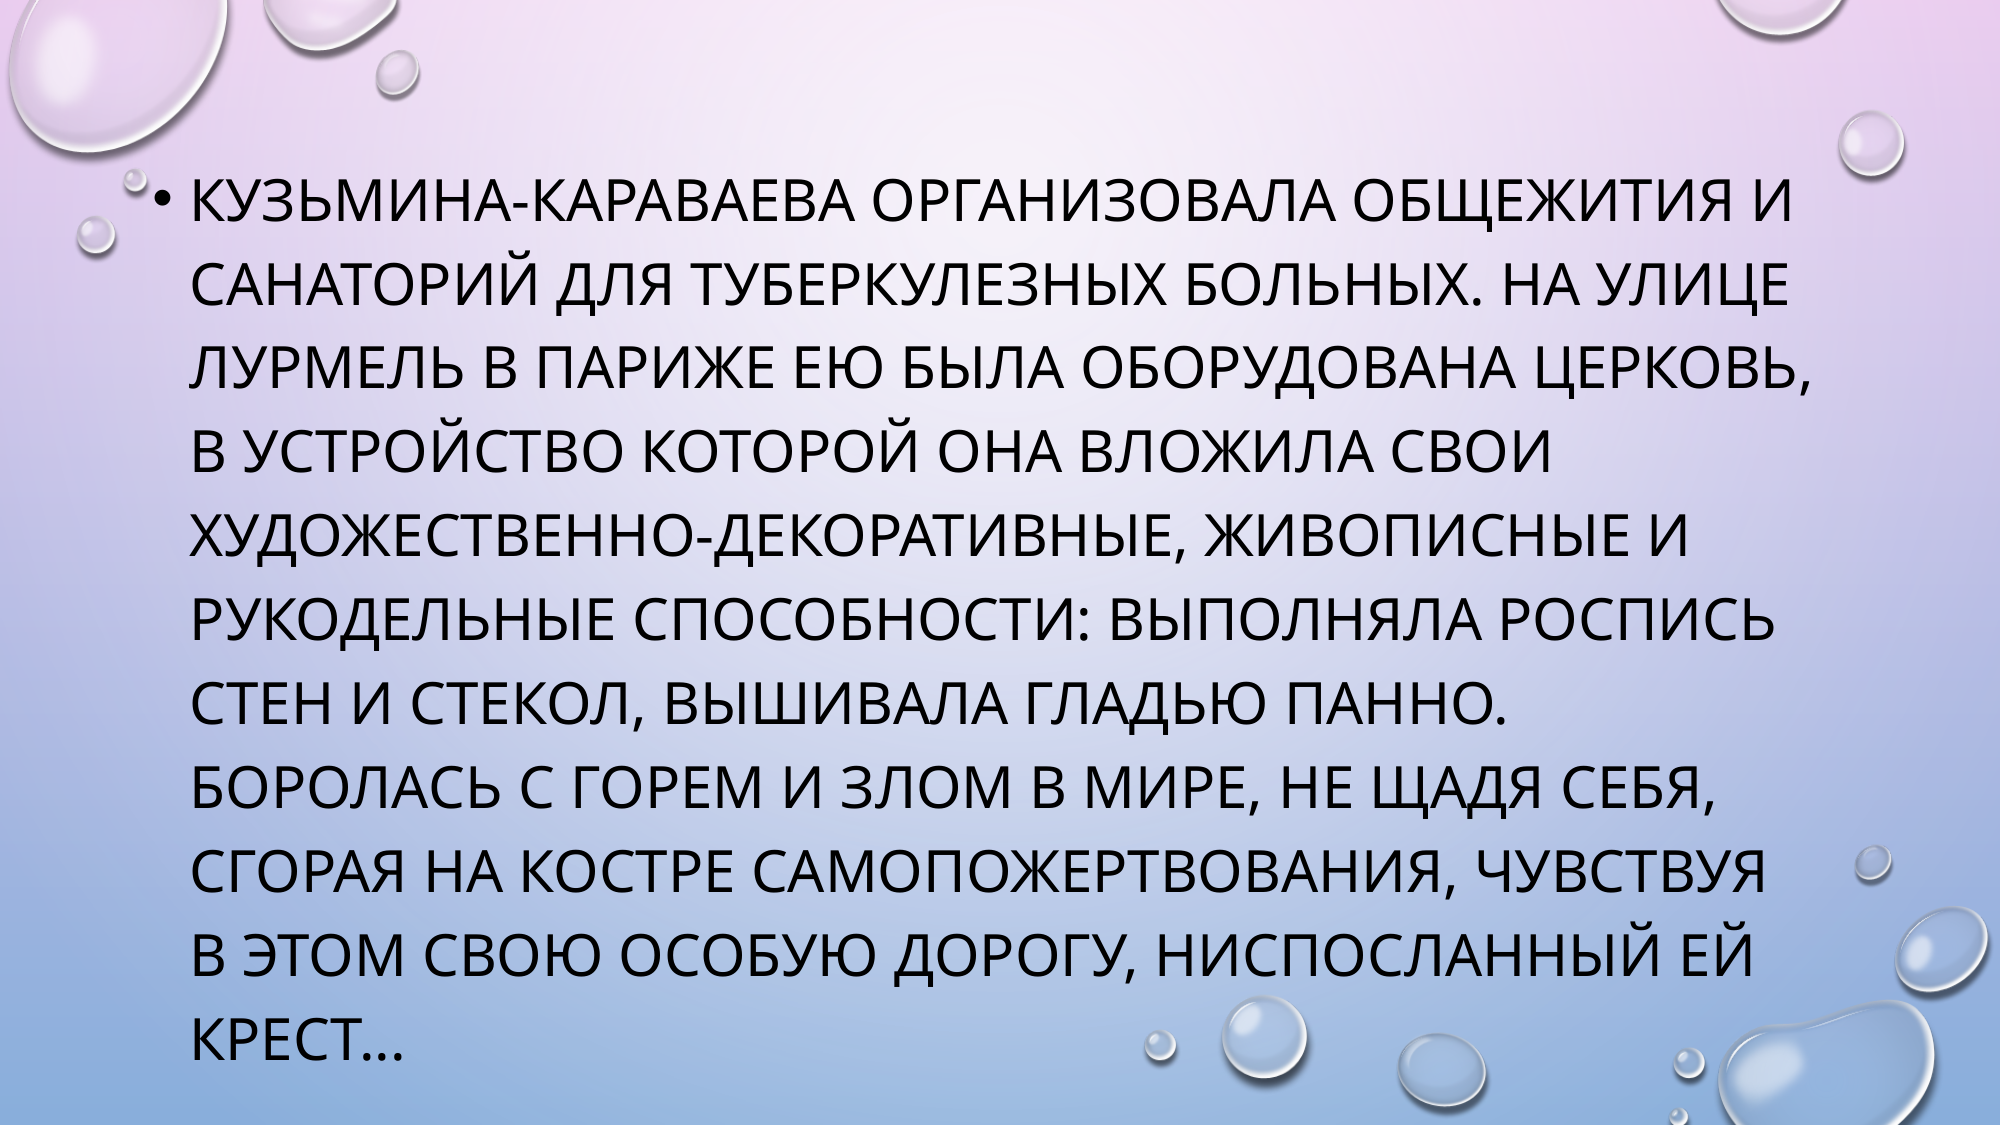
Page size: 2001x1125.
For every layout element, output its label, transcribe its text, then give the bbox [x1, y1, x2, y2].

list Кузьмина-Караваева организовала общежития и санаторий для туберкулезных больных. На улице Лурмель в Париже ею была оборудована церковь, в устройство которой она вложила свои художественно-декоративные, живописные и рукодельные способности: выполняла роспись стен и стекол, вышивала гладью панно. Боролась с горем и злом в мире, не щадя себя, сгорая на костре самопожертвования, чувствуя в этом свою особую дорогу, ниспосланный ей крест... [137, 141, 1838, 703]
picture [0, 0, 2000, 1125]
